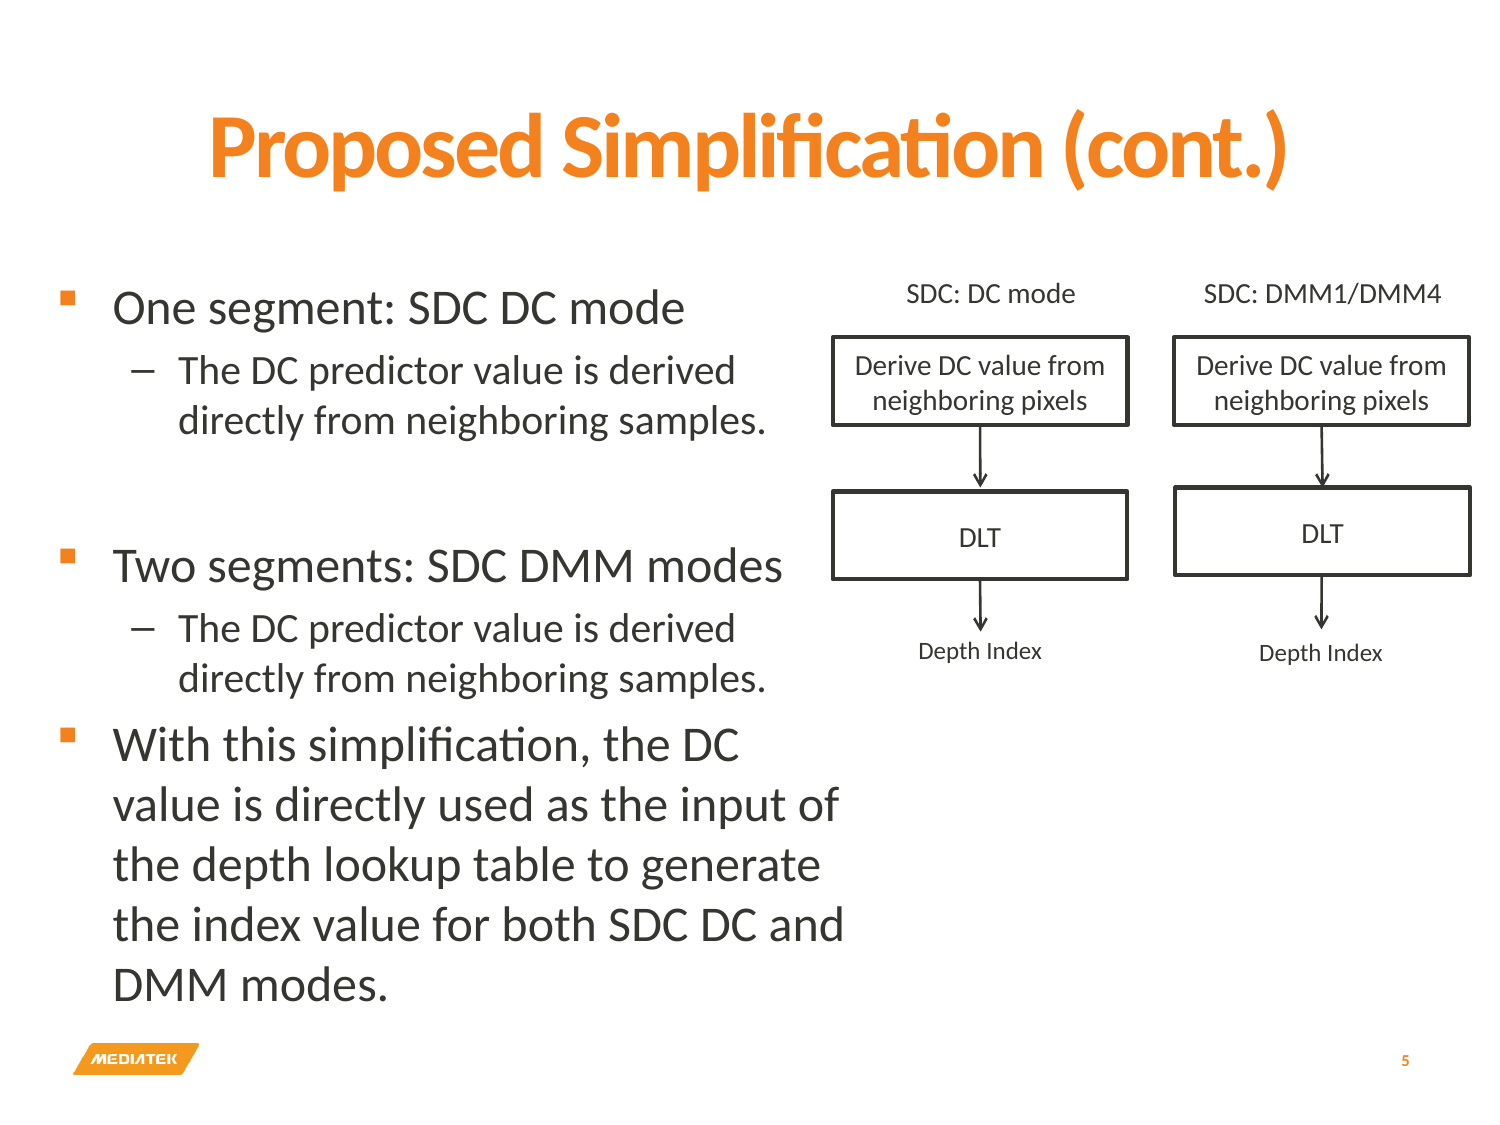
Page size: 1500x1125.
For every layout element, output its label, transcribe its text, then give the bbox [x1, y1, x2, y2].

slide_number 5 [1251, 1029, 1425, 1090]
text_box Depth Index [903, 627, 1060, 673]
text_box DLT [1173, 485, 1472, 577]
text_box Depth Index [1244, 629, 1401, 674]
text_box SDC: DC mode [877, 267, 1105, 317]
text_box SDC: DMM1/DMM4 [1175, 267, 1471, 317]
text_box DLT [831, 489, 1129, 581]
title Proposed Simplification (cont.) [75, 99, 1425, 287]
text_box Derive DC value from neighboring pixels [1172, 335, 1471, 427]
text_box Derive DC value from neighboring pixels [831, 335, 1130, 427]
list One segment: SDC DC mode The DC predictor value is derived directly from neighboring samples. Two segments: SDC DMM modes The DC predictor value is derived directly from neighboring samples. With this simplification, the DC value is directly used as the input of the depth lookup table to generate the index value for both SDC DC and DMM modes. [41, 267, 869, 1059]
picture [73, 1059, 199, 1075]
